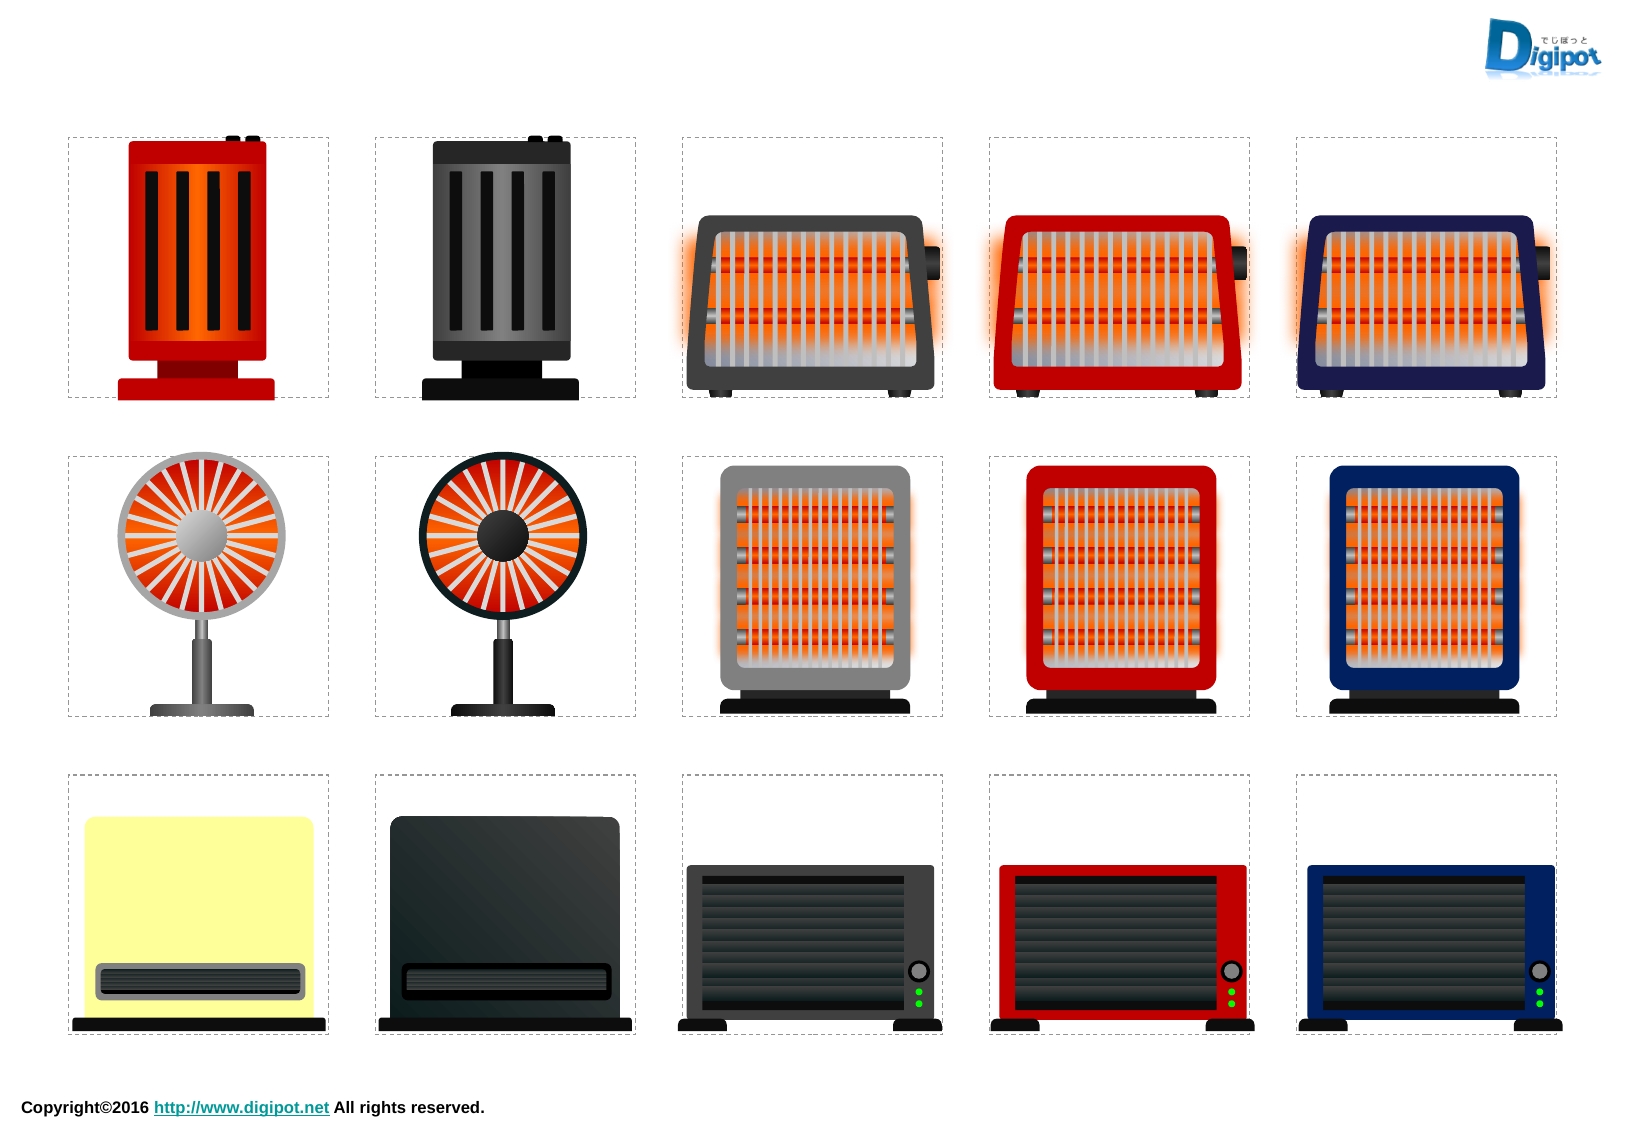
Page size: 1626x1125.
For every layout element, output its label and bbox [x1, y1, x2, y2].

text_box [719, 465, 911, 714]
text_box [421, 135, 580, 401]
text_box [1297, 215, 1551, 398]
text_box [1025, 465, 1217, 714]
text_box [117, 135, 275, 401]
text_box [677, 864, 943, 1032]
text_box [993, 215, 1247, 398]
text_box [990, 864, 1255, 1032]
text_box [378, 816, 633, 1032]
text_box [1298, 864, 1563, 1032]
text_box [72, 816, 326, 1032]
text_box [1329, 465, 1520, 714]
picture [1485, 18, 1602, 82]
text_box [418, 451, 588, 717]
text_box [117, 451, 286, 717]
text_box [686, 215, 940, 398]
